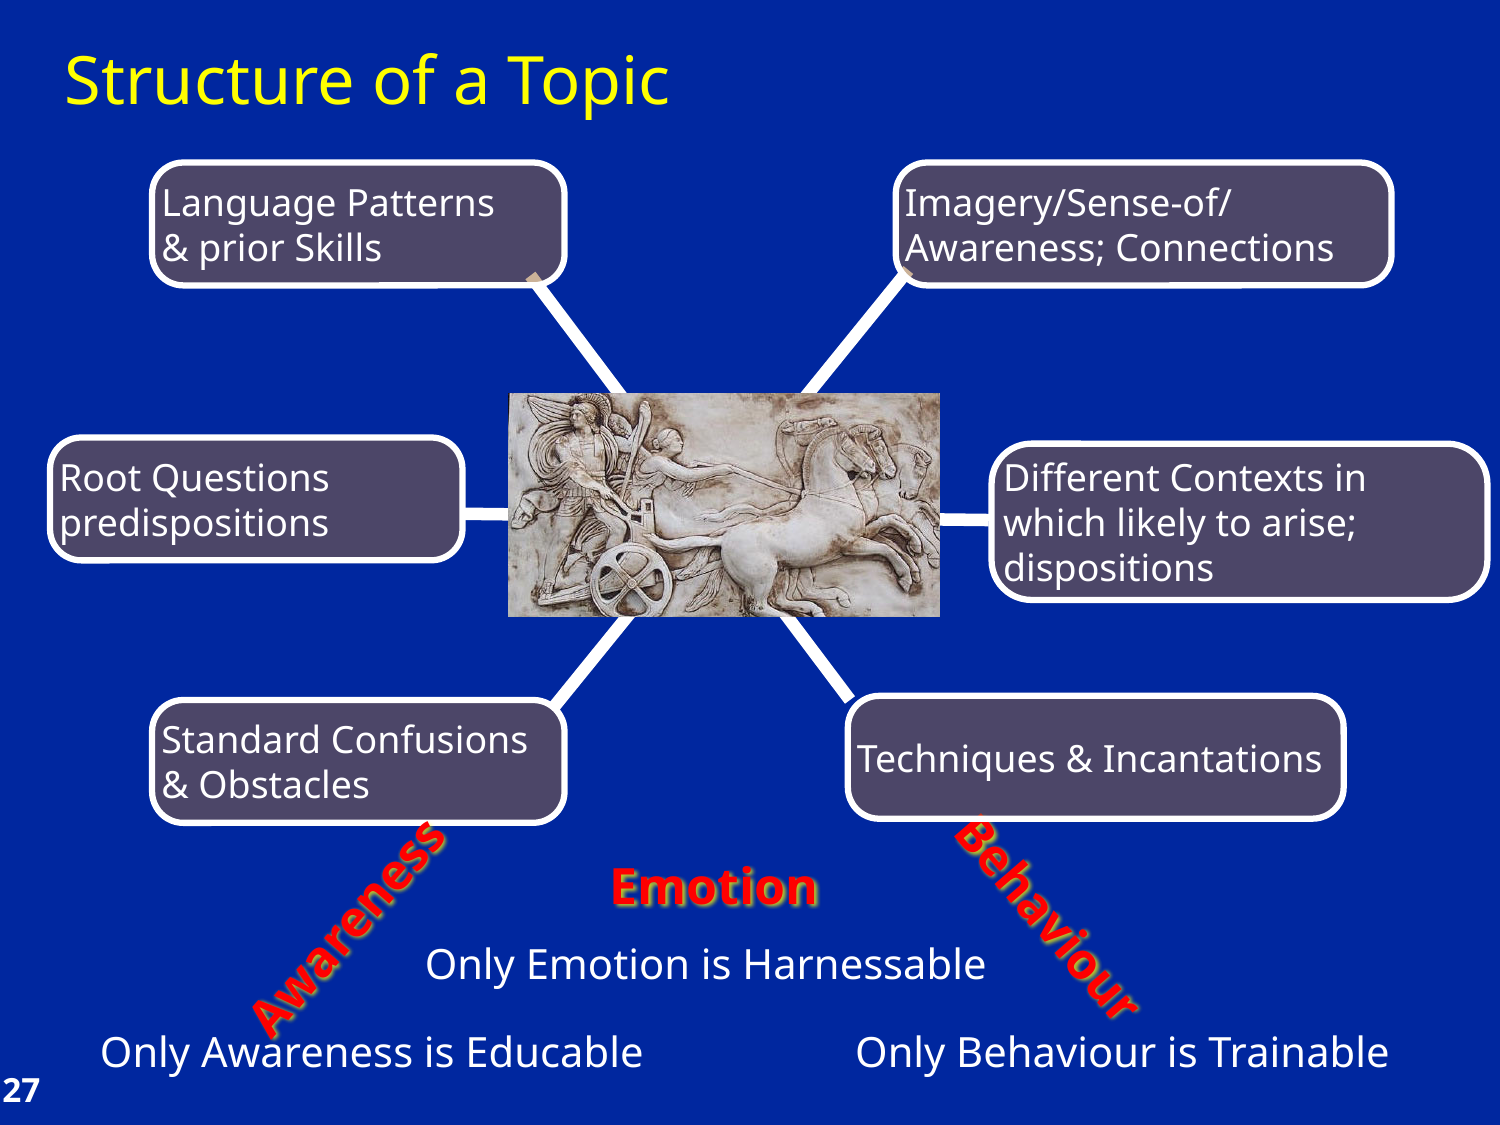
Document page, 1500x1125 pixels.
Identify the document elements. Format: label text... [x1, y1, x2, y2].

text_box Root Questions predispositions [50, 437, 463, 561]
text_box Standard Confusions & Obstacles [152, 699, 565, 823]
text_box Different Contexts in which likely to arise; dispositions [991, 443, 1488, 600]
text_box Techniques & Incantations [847, 695, 1344, 819]
text_box Imagery/Sense-of/Awareness; Connections [895, 162, 1392, 286]
text_box Emotion [609, 854, 819, 915]
text_box Only Awareness is Educable [99, 1012, 657, 1090]
text_box Language Patterns & prior Skills [152, 162, 565, 286]
text_box Only Behaviour is Trainable [855, 1025, 1390, 1076]
picture [508, 393, 940, 618]
text_box Behaviour [943, 819, 1157, 1035]
title Structure of a Topic [49, 24, 1326, 126]
text_box Awareness [233, 803, 457, 1048]
text_box Only Emotion is Harnessable [424, 937, 987, 988]
